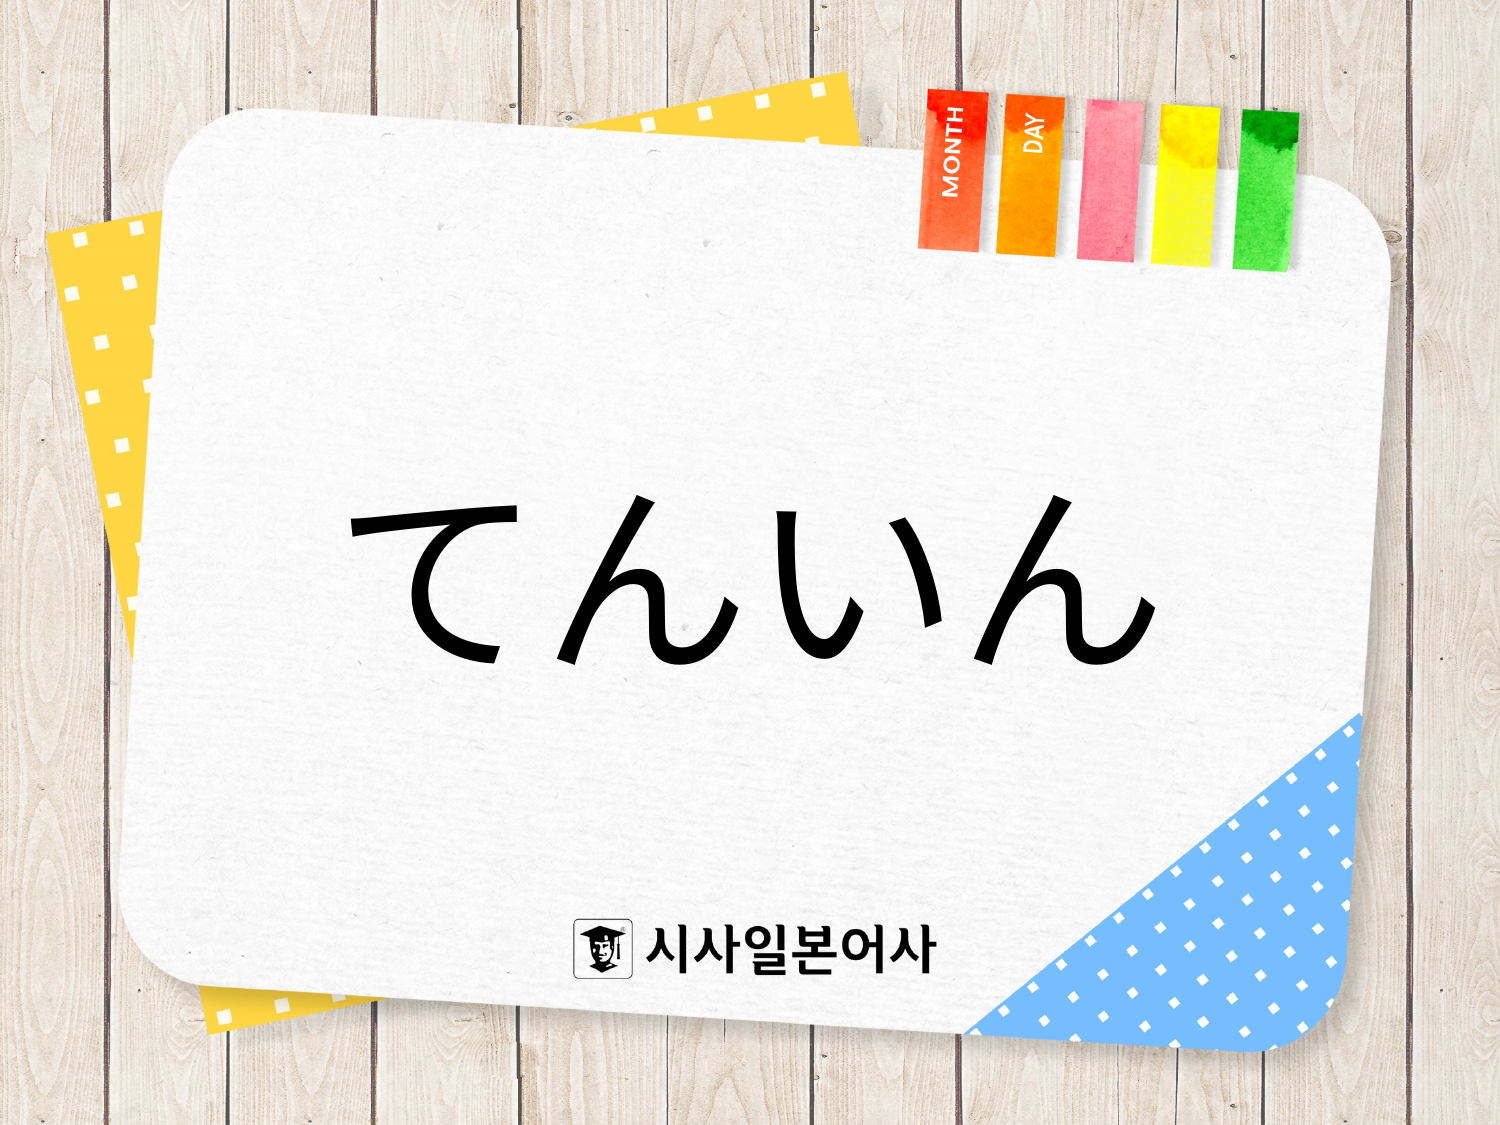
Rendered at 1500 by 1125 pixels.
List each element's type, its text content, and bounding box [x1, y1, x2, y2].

picture [0, 0, 1500, 1125]
title てんいん [75, 338, 1425, 811]
